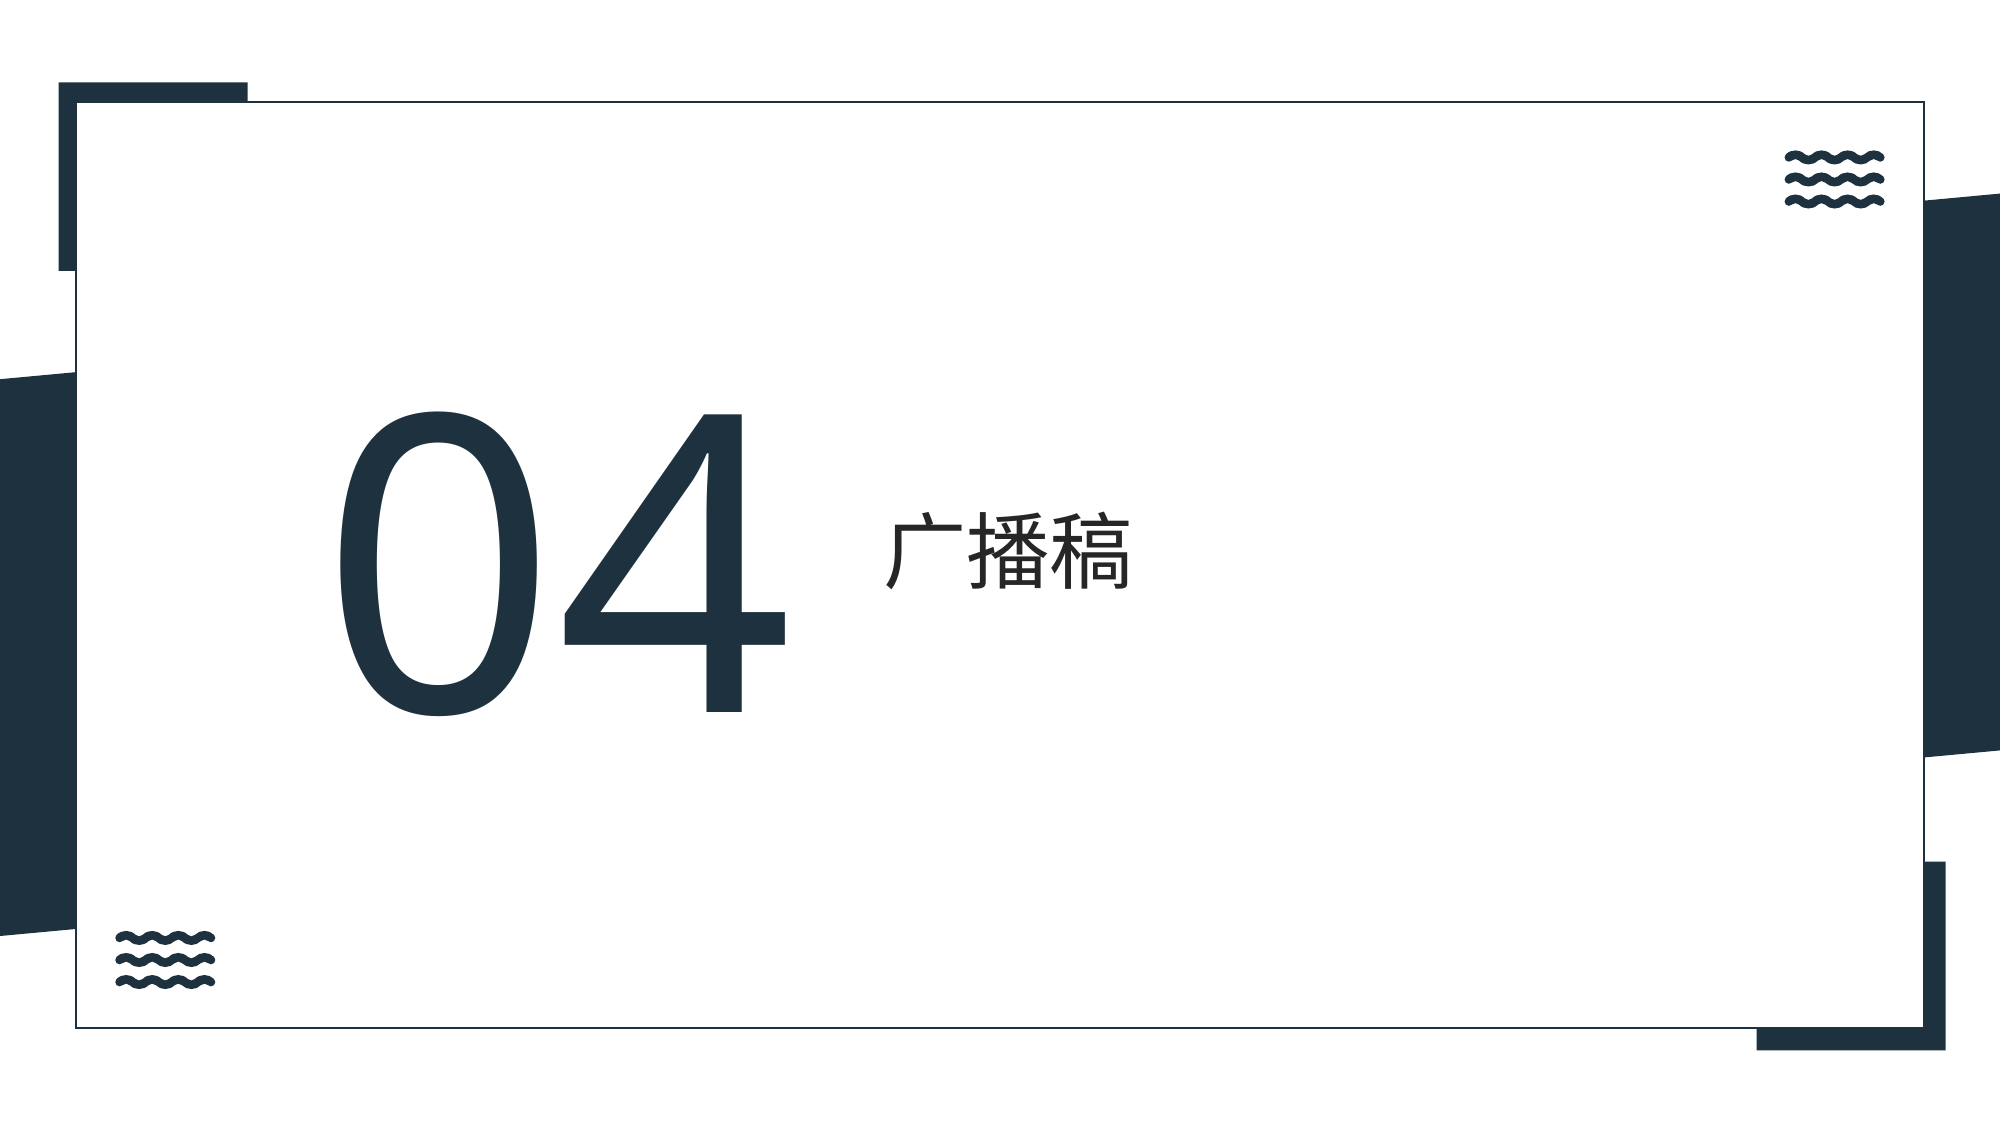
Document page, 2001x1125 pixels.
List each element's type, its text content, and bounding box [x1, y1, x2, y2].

text_box [1784, 150, 1885, 165]
text_box [1756, 861, 1947, 1051]
text_box [0, 371, 75, 938]
text_box 04 [216, 290, 898, 803]
text_box [58, 81, 249, 272]
text_box [75, 101, 1925, 1029]
text_box [115, 930, 216, 946]
text_box 广播稿 [868, 491, 1625, 606]
text_box [1925, 192, 2000, 759]
text_box [1784, 172, 1885, 187]
text_box [115, 975, 216, 990]
text_box [1784, 194, 1885, 209]
text_box [115, 952, 216, 968]
